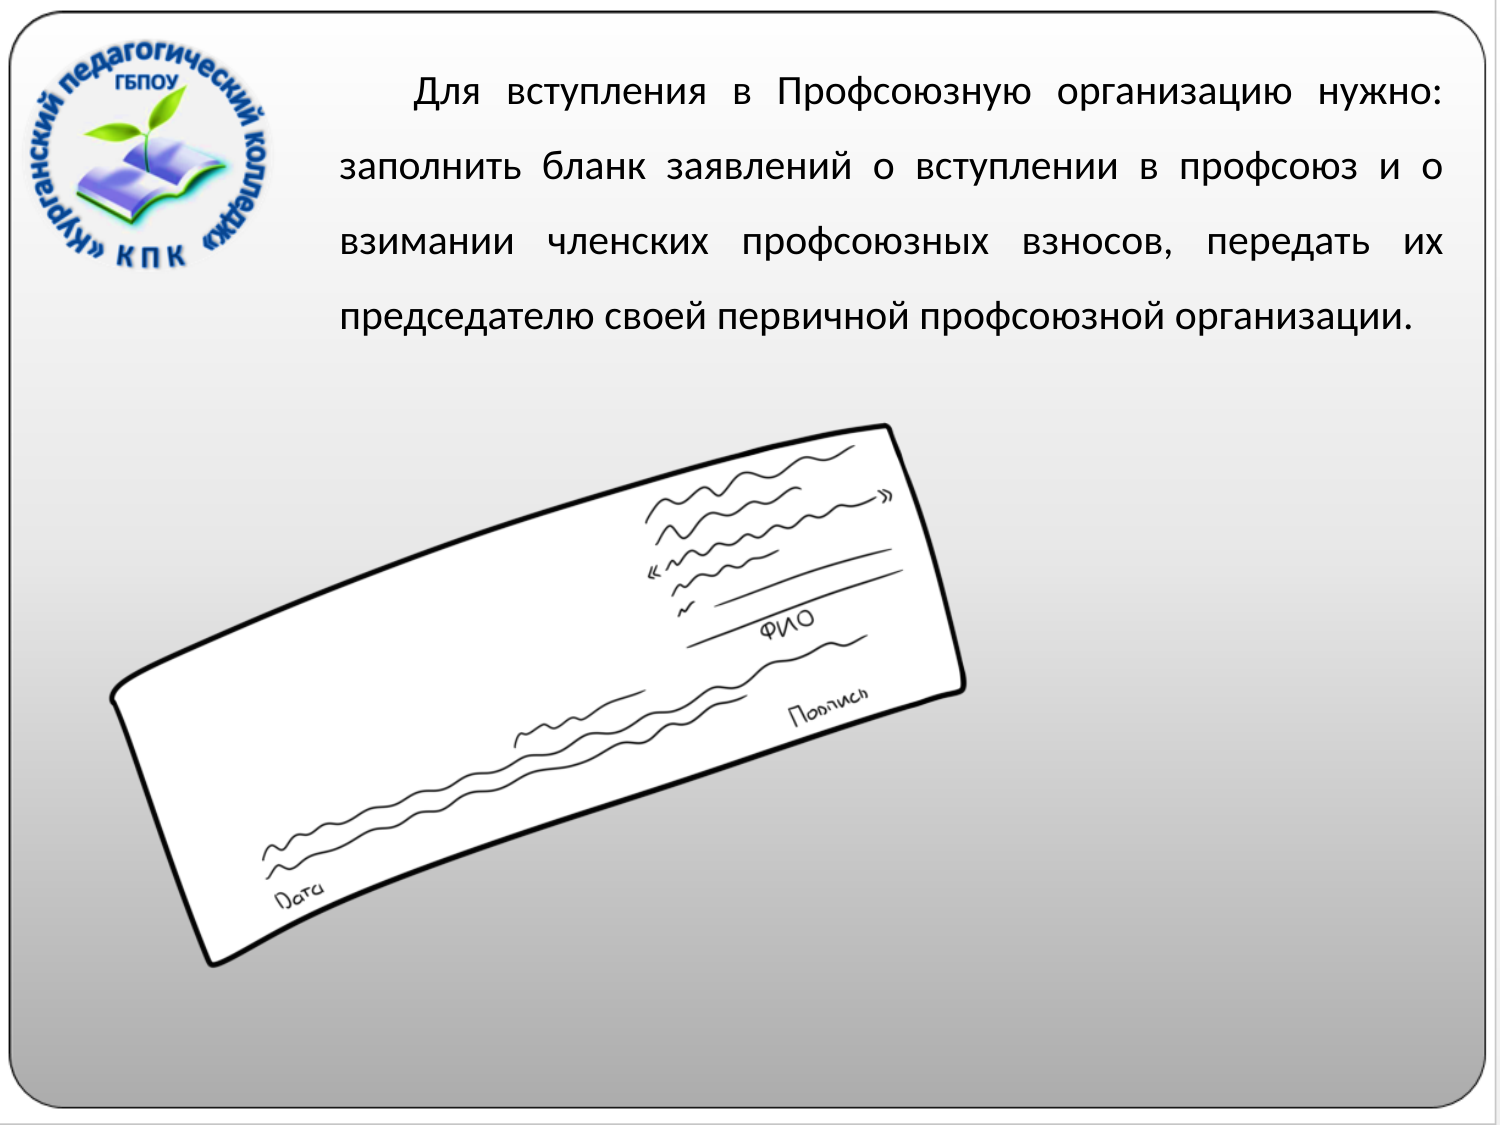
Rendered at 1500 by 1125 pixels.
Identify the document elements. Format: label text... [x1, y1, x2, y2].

picture [0, 0, 1500, 1125]
text_box Для вступления в Профсоюзную организацию нужно: заполнить бланк заявлений о вступлении в профсоюз и о взимании членских профсоюзных взносов, передать их председателю своей первичной профсоюзной организации. [324, 30, 1459, 346]
